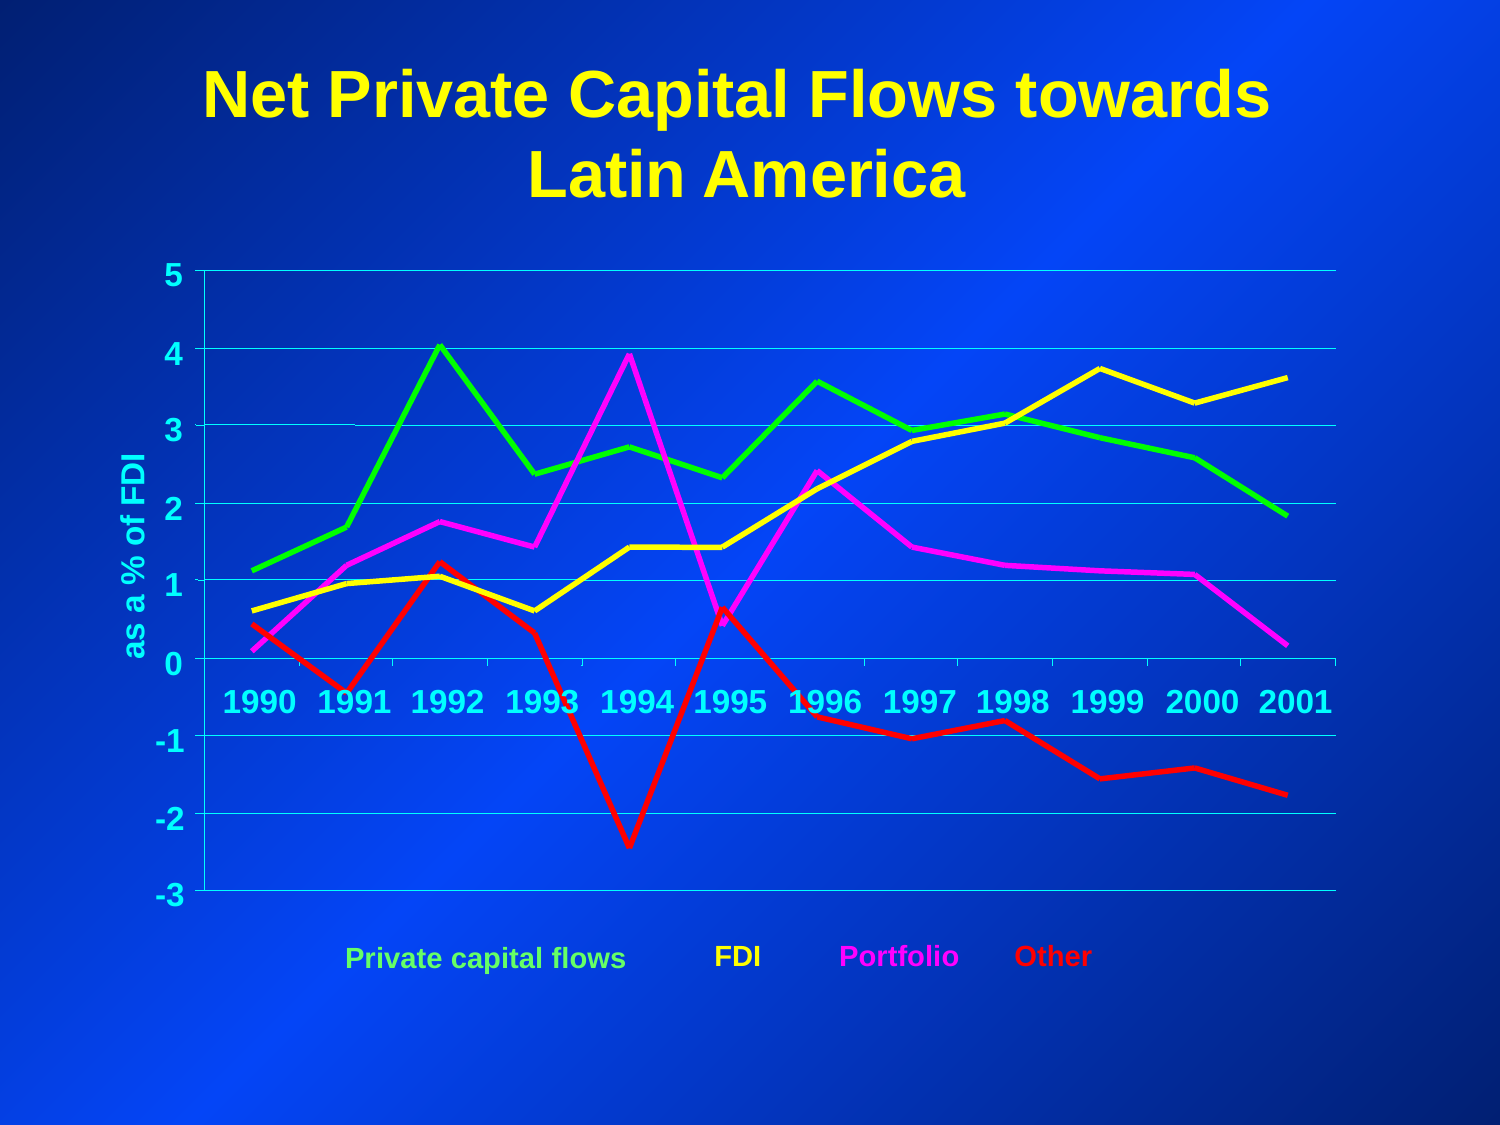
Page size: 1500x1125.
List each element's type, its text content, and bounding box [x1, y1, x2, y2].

text_box 1998 [975, 680, 1050, 721]
text_box 1992 [410, 680, 485, 721]
text_box FDI [714, 937, 762, 973]
text_box 2001 [1258, 680, 1333, 721]
text_box as a % of FDI [110, 452, 151, 660]
text_box -2 [155, 797, 185, 838]
text_box -3 [155, 873, 185, 914]
text_box 1999 [1070, 680, 1145, 721]
title Net Private Capital Flows towards Latin America [99, 37, 1376, 226]
text_box 1993 [505, 680, 580, 721]
text_box Portfolio [839, 937, 960, 973]
text_box 2000 [1165, 680, 1240, 721]
text_box 3 [164, 408, 183, 449]
text_box 1997 [882, 680, 957, 721]
text_box Private capital flows [345, 939, 627, 975]
text_box 0 [164, 642, 183, 683]
text_box 1995 [693, 680, 768, 721]
text_box 1991 [317, 680, 392, 721]
text_box 1990 [222, 680, 297, 721]
text_box Other [1014, 937, 1093, 973]
text_box 5 [164, 253, 183, 294]
text_box 1 [164, 563, 183, 604]
text_box 1996 [788, 680, 862, 721]
text_box 2 [164, 486, 183, 527]
text_box 4 [164, 331, 183, 372]
text_box 1994 [600, 680, 675, 721]
text_box -1 [155, 718, 185, 759]
